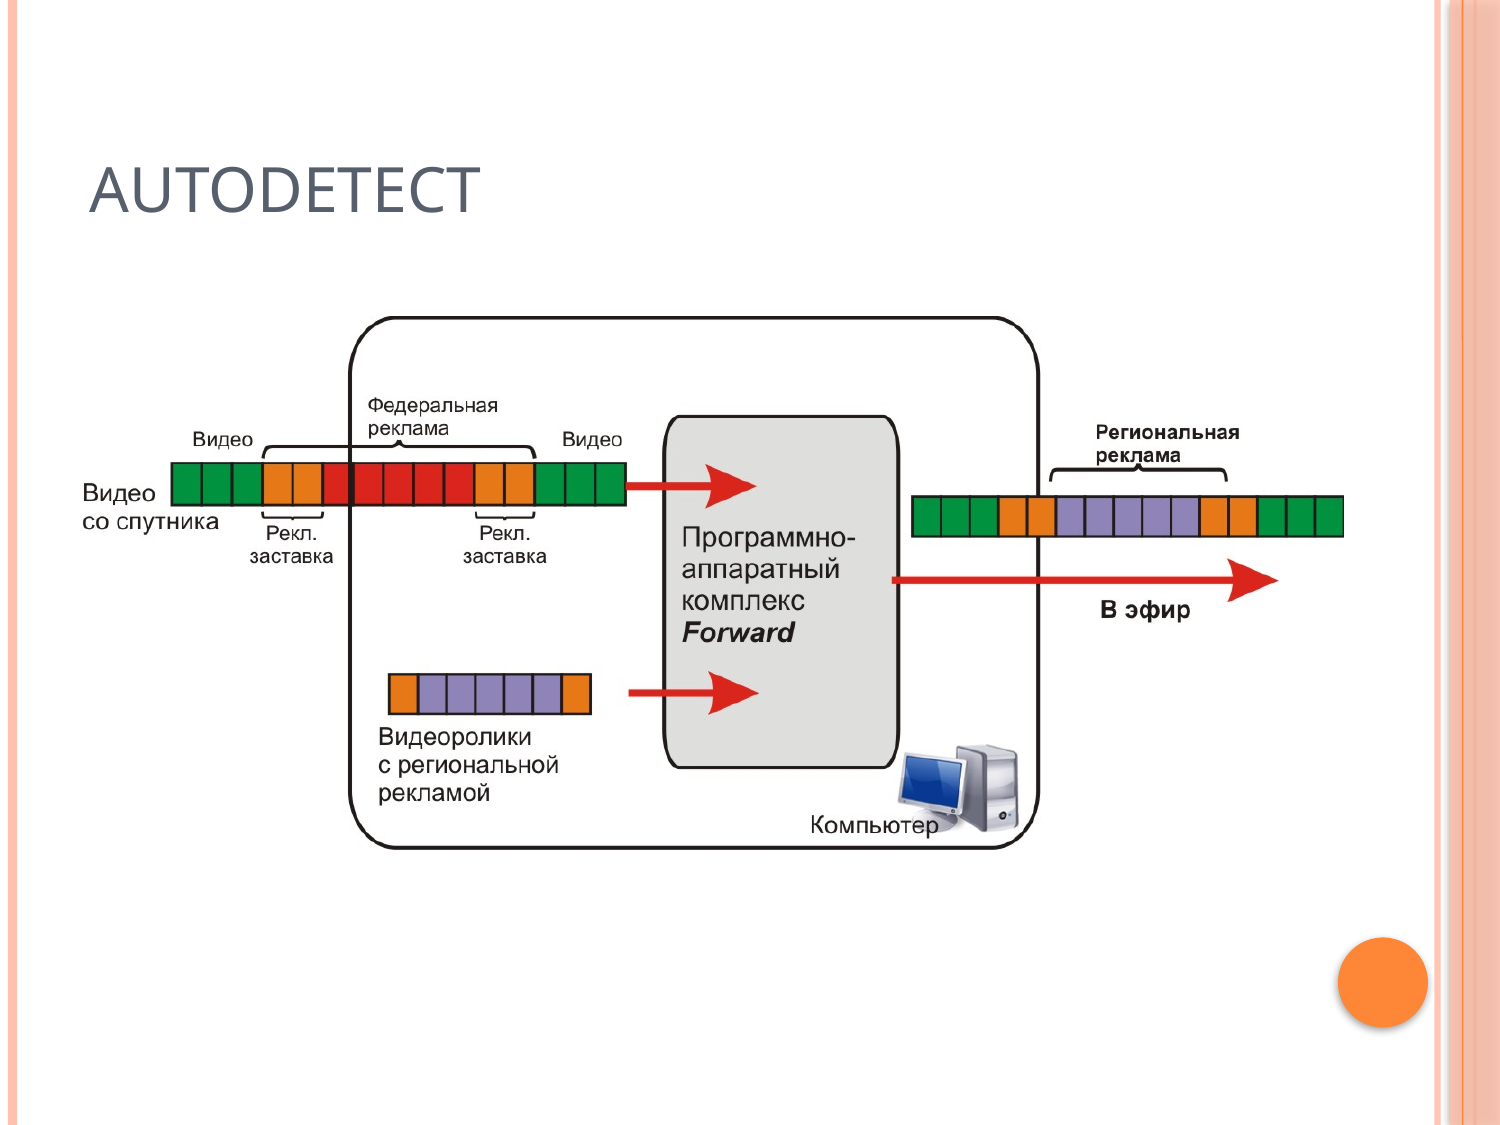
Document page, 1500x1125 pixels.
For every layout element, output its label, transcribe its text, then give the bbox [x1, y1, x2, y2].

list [81, 315, 1345, 861]
title AutoDetect [75, 45, 1300, 233]
